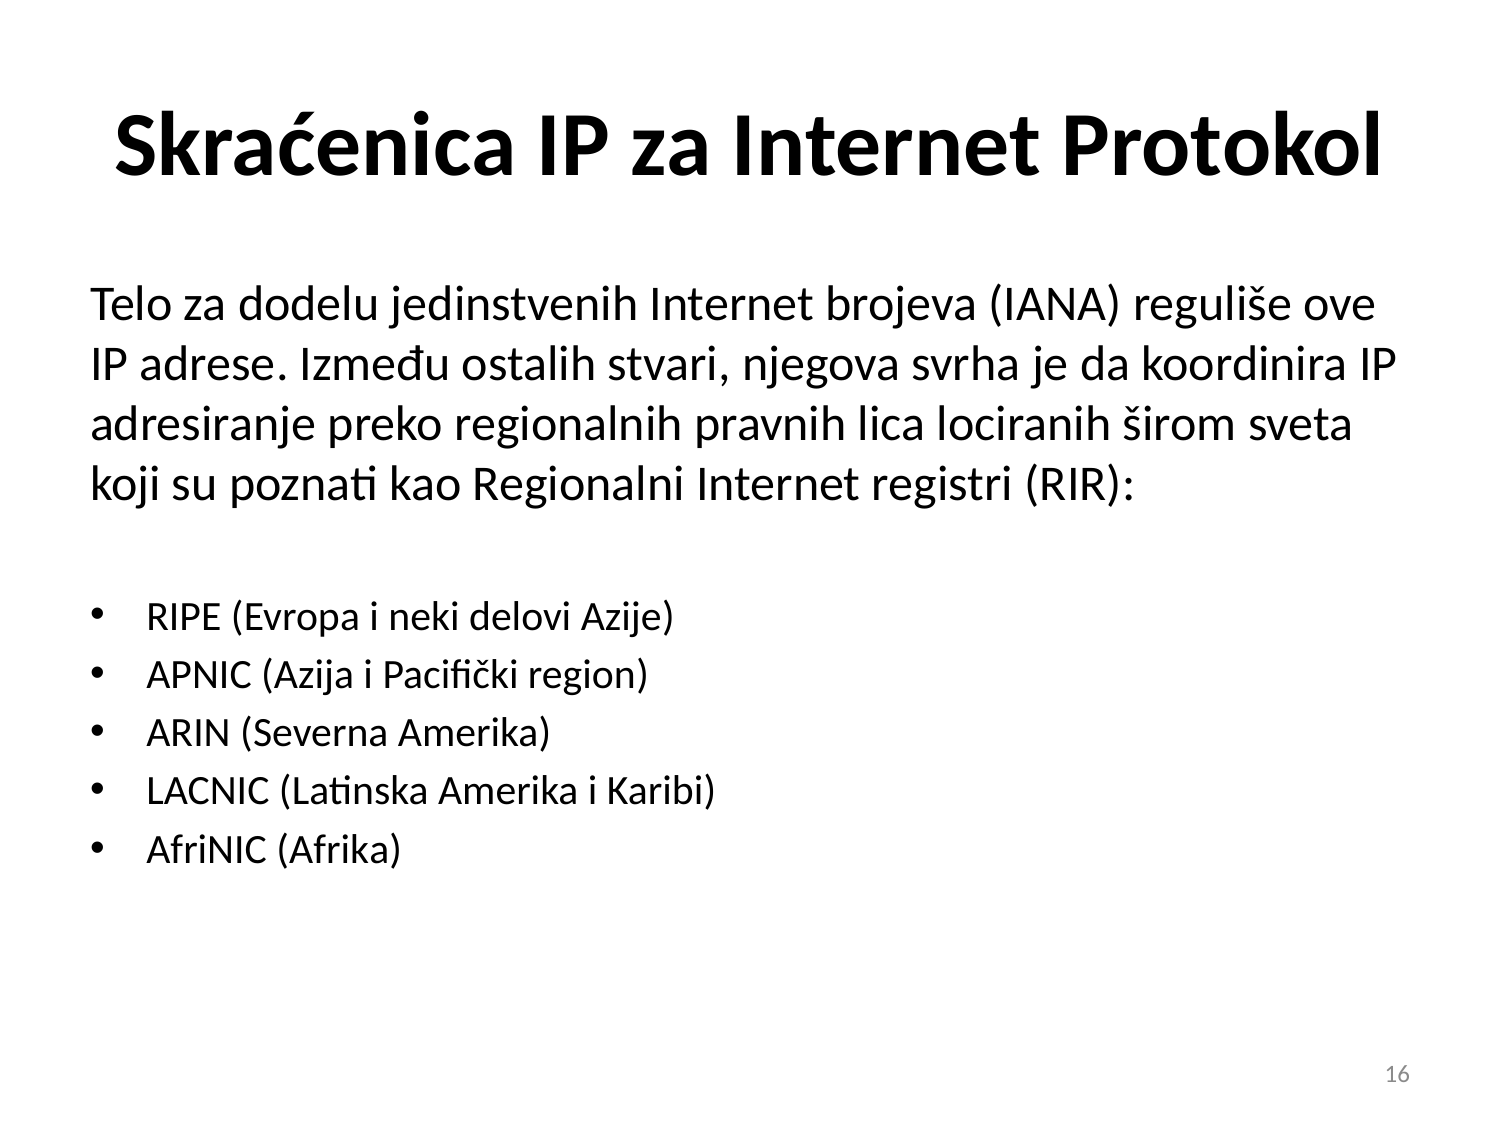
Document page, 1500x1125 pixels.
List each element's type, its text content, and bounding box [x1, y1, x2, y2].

list Telo za dodelu jedinstvenih Internet brojeva (IANA) reguliše ove IP adrese. Između ostalih stvari, njegova svrha je da koordinira IP adresiranje preko regionalnih pravnih lica lociranih širom sveta koji su poznati kao Regionalni Internet registri (RIR): RIPE (Evropa i neki delovi Azije) APNIC (Azija i Pacifički region) ARIN (Severna Amerika) LACNIC (Latinska Amerika i Karibi) AfriNIC (Afrika) [74, 262, 1426, 1006]
title Skraćenica IP za Internet Protokol [74, 44, 1426, 233]
slide_number 16 [1074, 1042, 1425, 1103]
